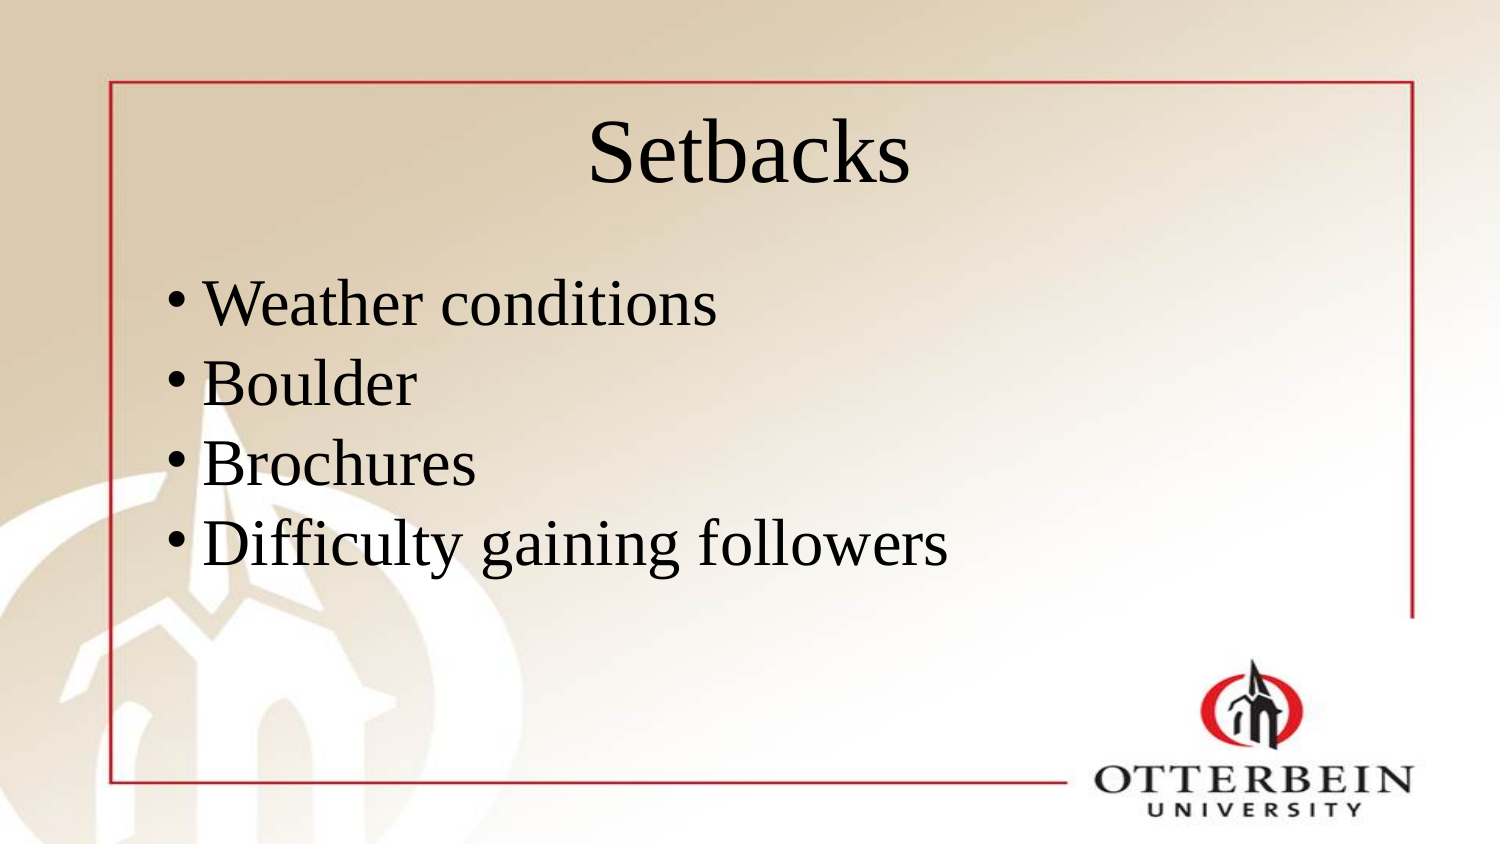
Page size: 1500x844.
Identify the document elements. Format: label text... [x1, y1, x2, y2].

title Setbacks [112, 75, 1388, 216]
list Weather conditions Boulder Brochures Difficulty gaining followers [112, 243, 1388, 751]
picture [0, 0, 1500, 844]
